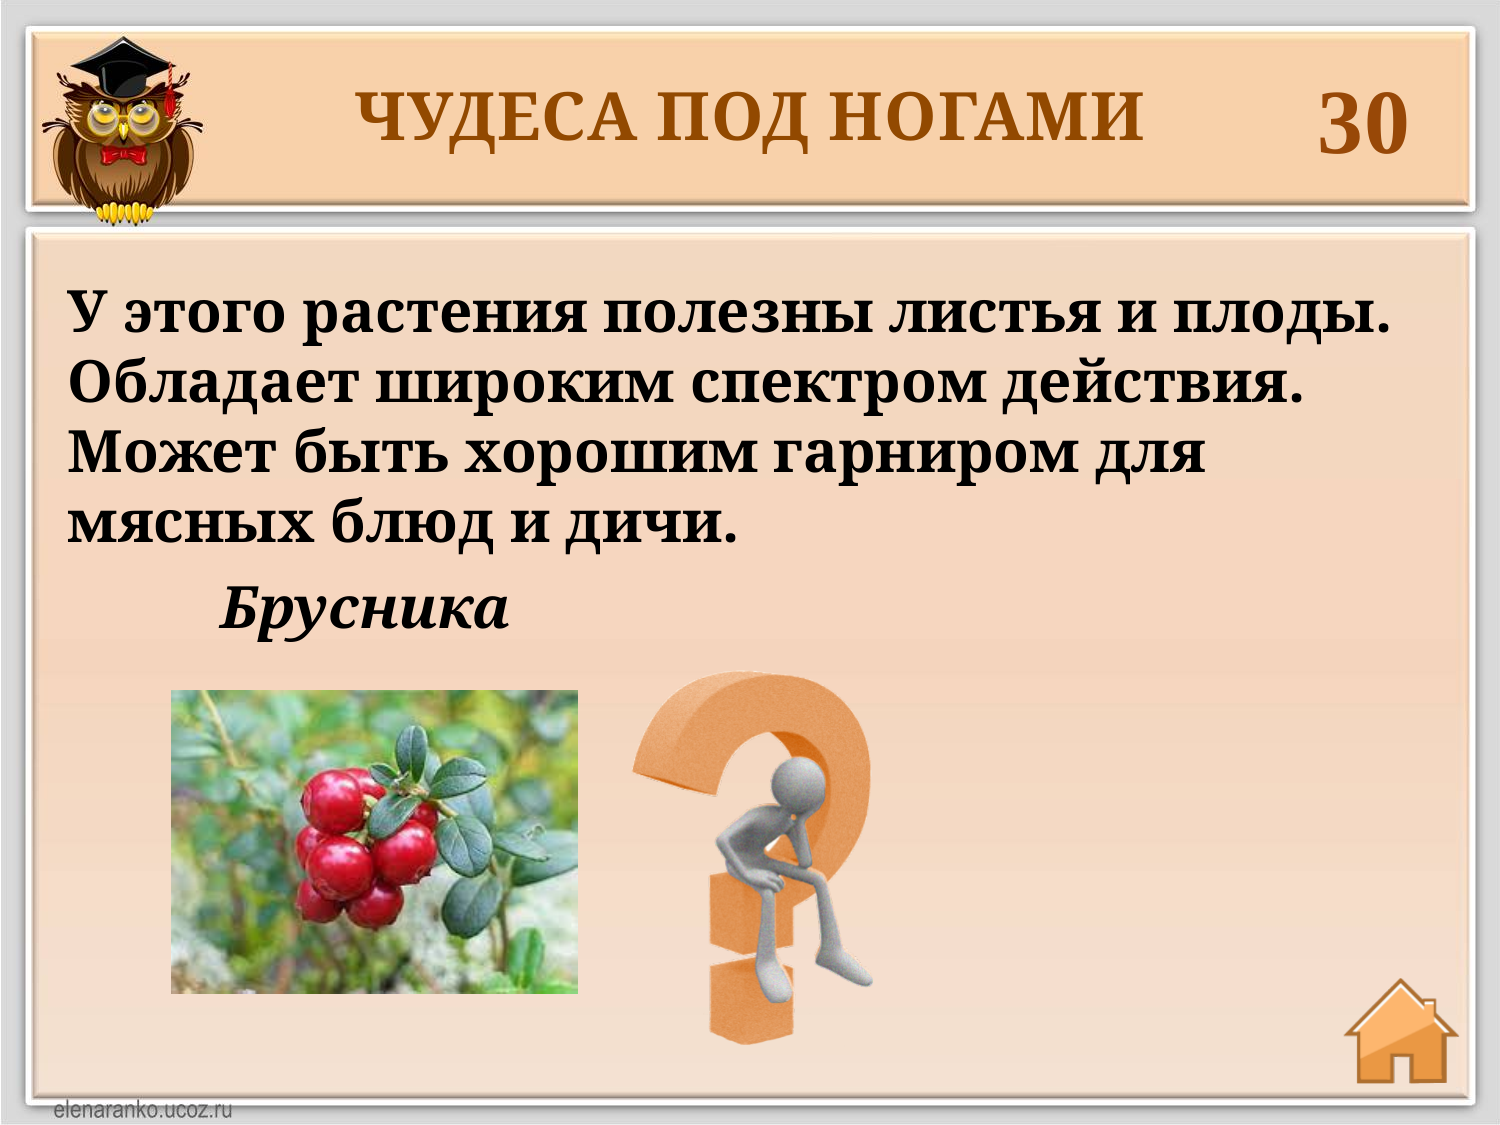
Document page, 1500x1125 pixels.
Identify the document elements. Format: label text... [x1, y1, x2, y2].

text_box 30 [1281, 54, 1447, 180]
text_box Брусника [53, 562, 1447, 648]
text_box ЧУДЕСА ПОД НОГАМИ [218, 66, 1281, 161]
text_box У этого растения полезны листья и плоды. Обладает широким спектром действия. Может быть хорошим гарниром для мясных блюд и дичи. [53, 267, 1447, 562]
picture [0, 0, 1500, 1125]
